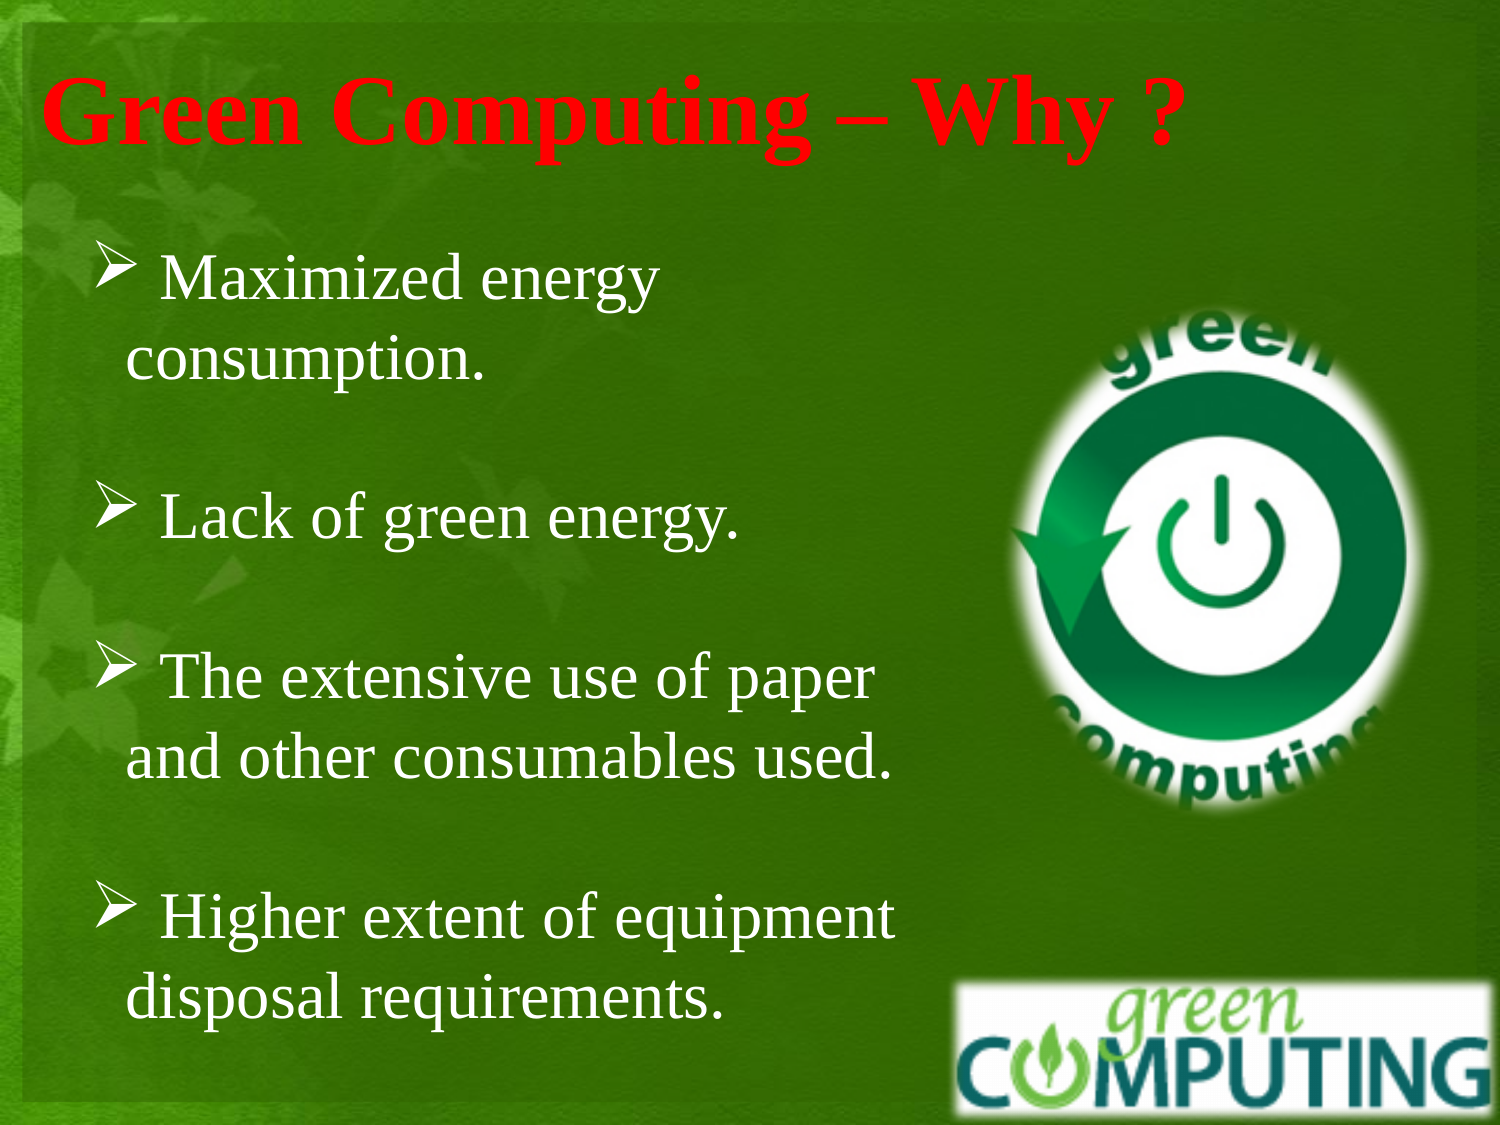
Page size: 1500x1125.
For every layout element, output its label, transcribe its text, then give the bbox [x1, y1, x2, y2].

picture [0, 0, 1500, 1125]
text_box Green Computing – Why ? [24, 37, 1475, 173]
text_box Maximized energy consumption. Lack of green energy. The extensive use of paper and other consumables used. Higher extent of equipment disposal requirements. [75, 224, 938, 1100]
